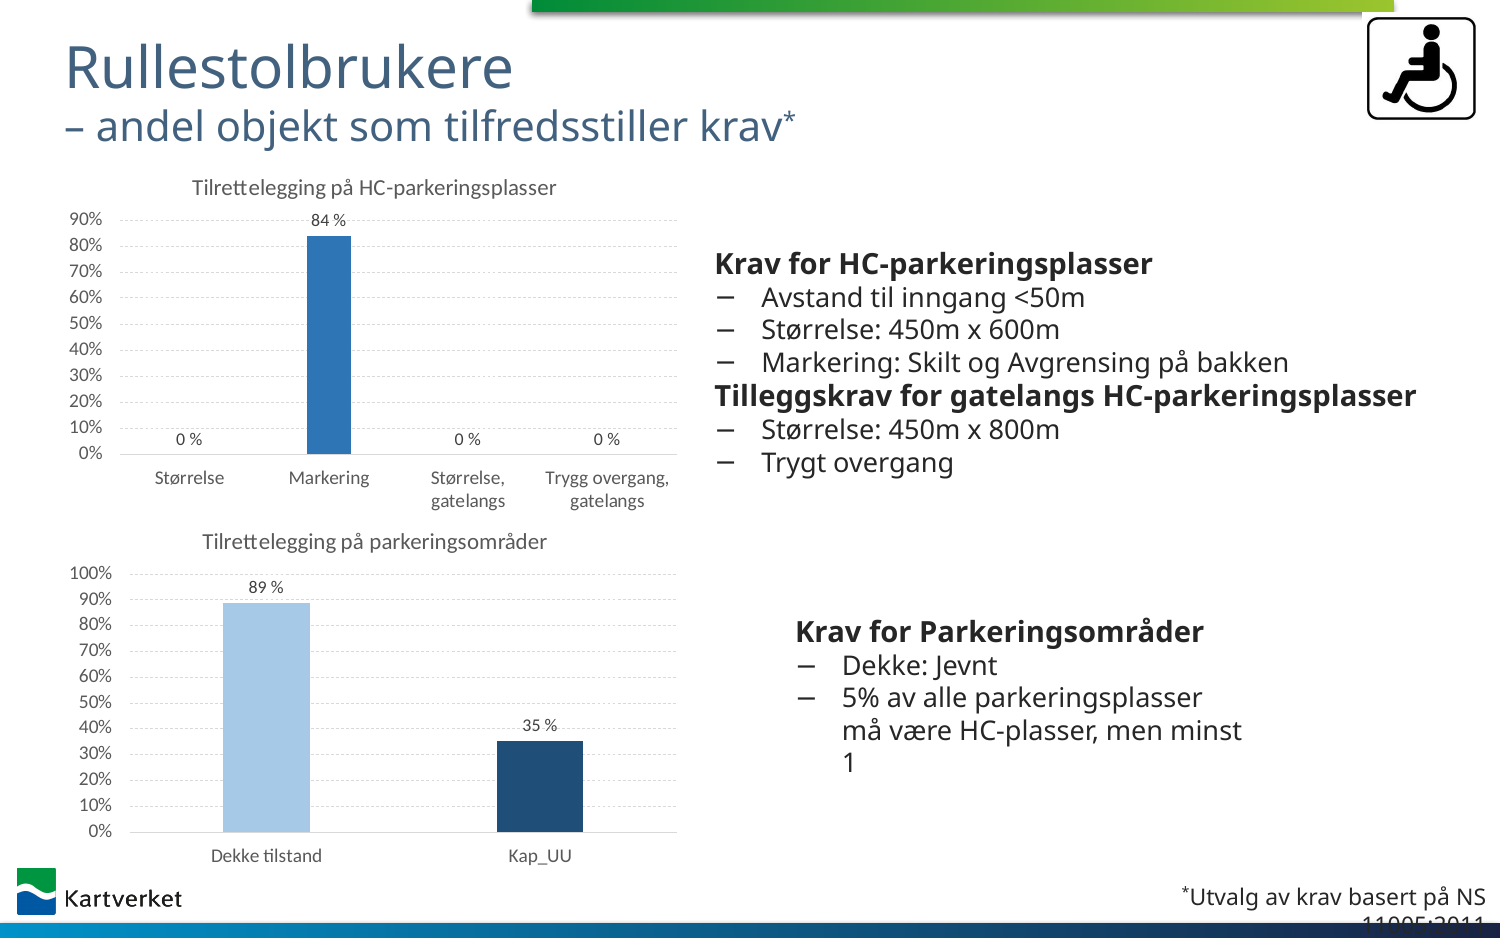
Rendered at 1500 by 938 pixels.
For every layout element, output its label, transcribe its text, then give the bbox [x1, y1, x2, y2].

text_box *Utvalg av krav basert på NS 11005:2011 [1068, 873, 1500, 938]
text_box Rullestolbrukere – andel objekt som tilfredsstiller krav* [49, 25, 1431, 158]
text_box Krav for Parkeringsområder Dekke: Jevnt 5% av alle parkeringsplasser må være HC-plasser, men minst 1 [780, 605, 1261, 786]
text_box Krav for HC-parkeringsplasser Avstand til inngang <50m Størrelse: 450m x 600m Markering: Skilt og Avgrensing på bakken Tilleggskrav for gatelangs HC-parkeringsplasser Størrelse: 450m x 800m Trygt overgang [699, 237, 1433, 485]
picture [62, 166, 688, 519]
picture [1362, 12, 1481, 126]
picture [62, 520, 688, 874]
